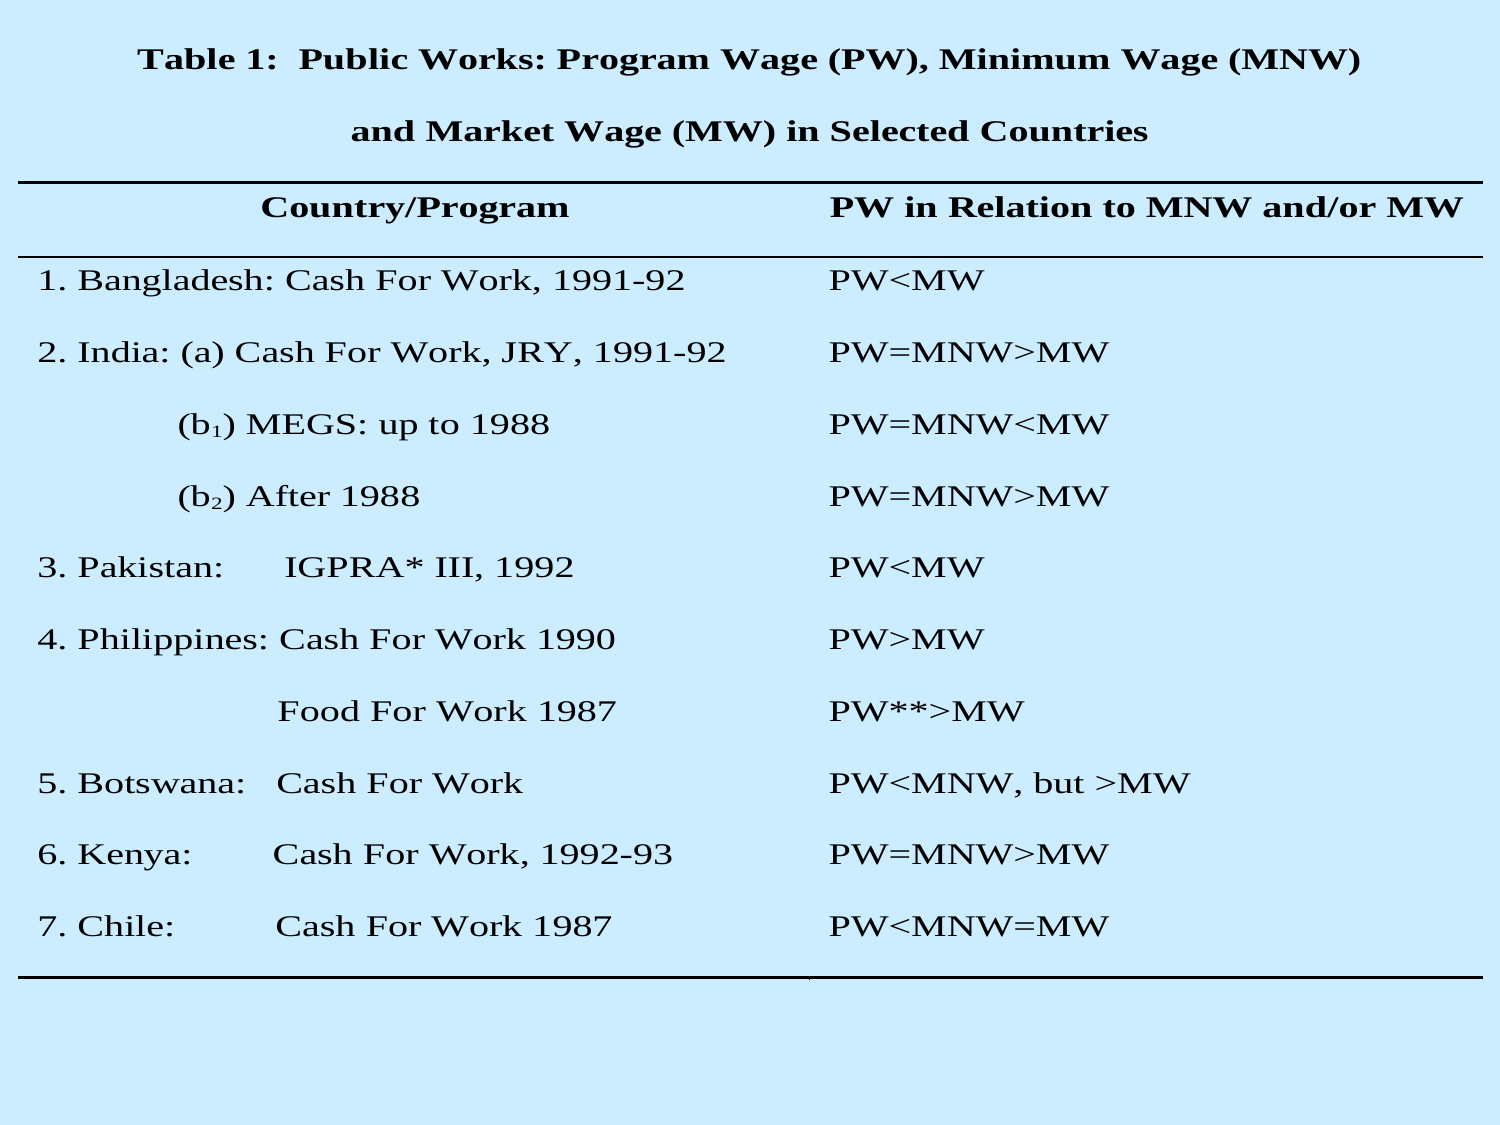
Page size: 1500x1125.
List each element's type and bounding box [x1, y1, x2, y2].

text_box [0, 36, 1500, 1088]
